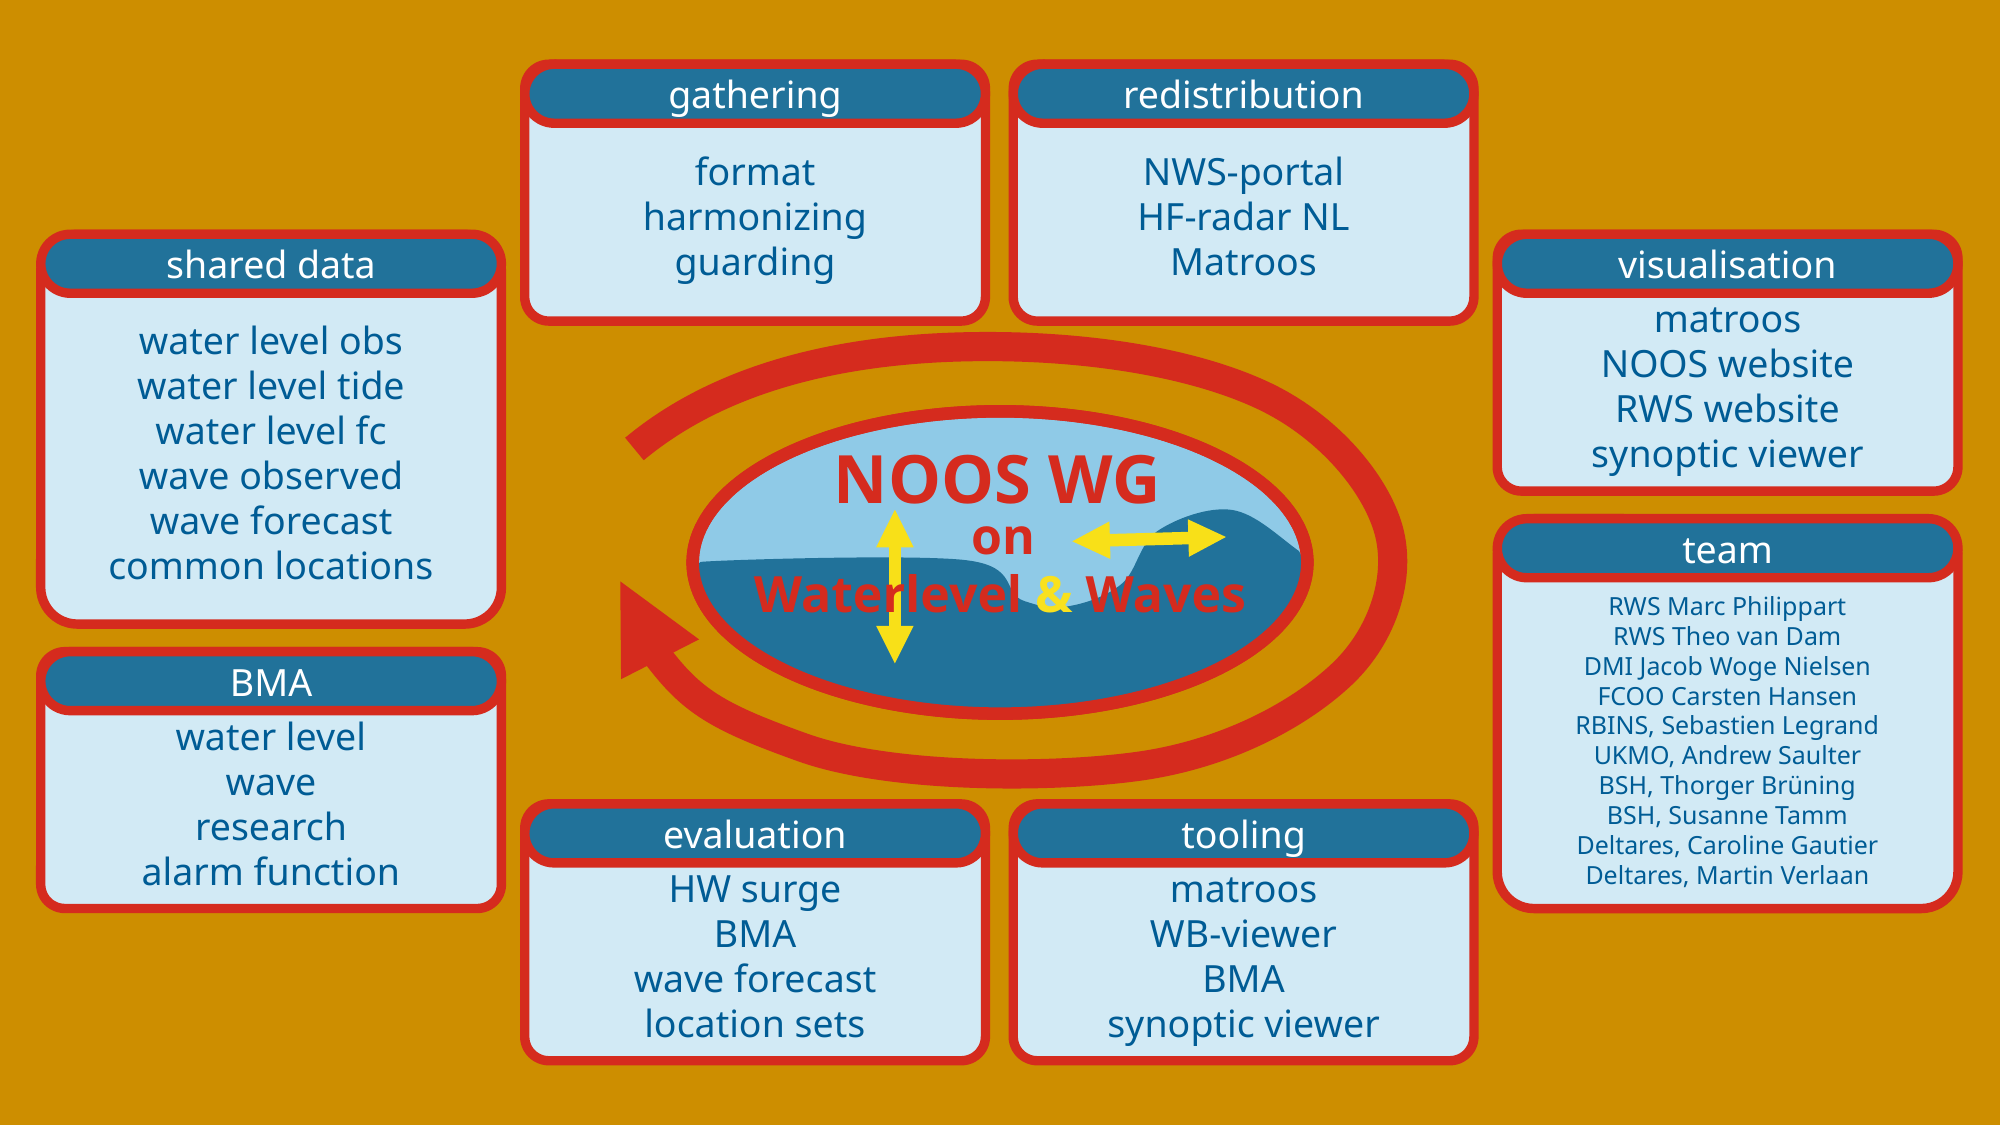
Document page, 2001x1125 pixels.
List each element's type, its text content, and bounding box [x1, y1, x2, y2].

text_box RWS Marc Philippart RWS Theo van Dam DMI Jacob Woge Nielsen FCOO Carsten Hansen RBINS, Sebastien Legrand UKMO, Andrew Saulter BSH, Thorger Brüning BSH, Susanne Tamm Deltares, Caroline Gautier Deltares, Martin Verlaan [1495, 554, 1961, 911]
text_box shared data [38, 232, 504, 296]
text_box team [1495, 516, 1961, 580]
text_box matroos WB-viewer BMA synoptic viewer [1011, 835, 1477, 1063]
text_box [736, 722, 1279, 777]
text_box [692, 411, 1308, 714]
text_box tooling [1011, 801, 1477, 866]
text_box BMA [38, 649, 504, 713]
text_box water level obs water level tide water level fc wave observed wave forecast common locations [38, 269, 504, 627]
text_box visualisation [1495, 232, 1961, 296]
text_box format harmonizing guarding [522, 99, 988, 324]
text_box evaluation [522, 801, 988, 866]
text_box matroos NOOS website RWS website synoptic viewer [1495, 265, 1961, 494]
text_box [618, 344, 1292, 691]
text_box NWS-portal HF-radar NL Matroos [1011, 95, 1477, 324]
text_box redistribution [1011, 62, 1477, 126]
text_box HW surge BMA wave forecast location sets [522, 838, 988, 1063]
text_box water level wave research alarm function [38, 686, 504, 911]
text_box gathering [522, 62, 988, 126]
text_box [1313, 423, 1395, 701]
